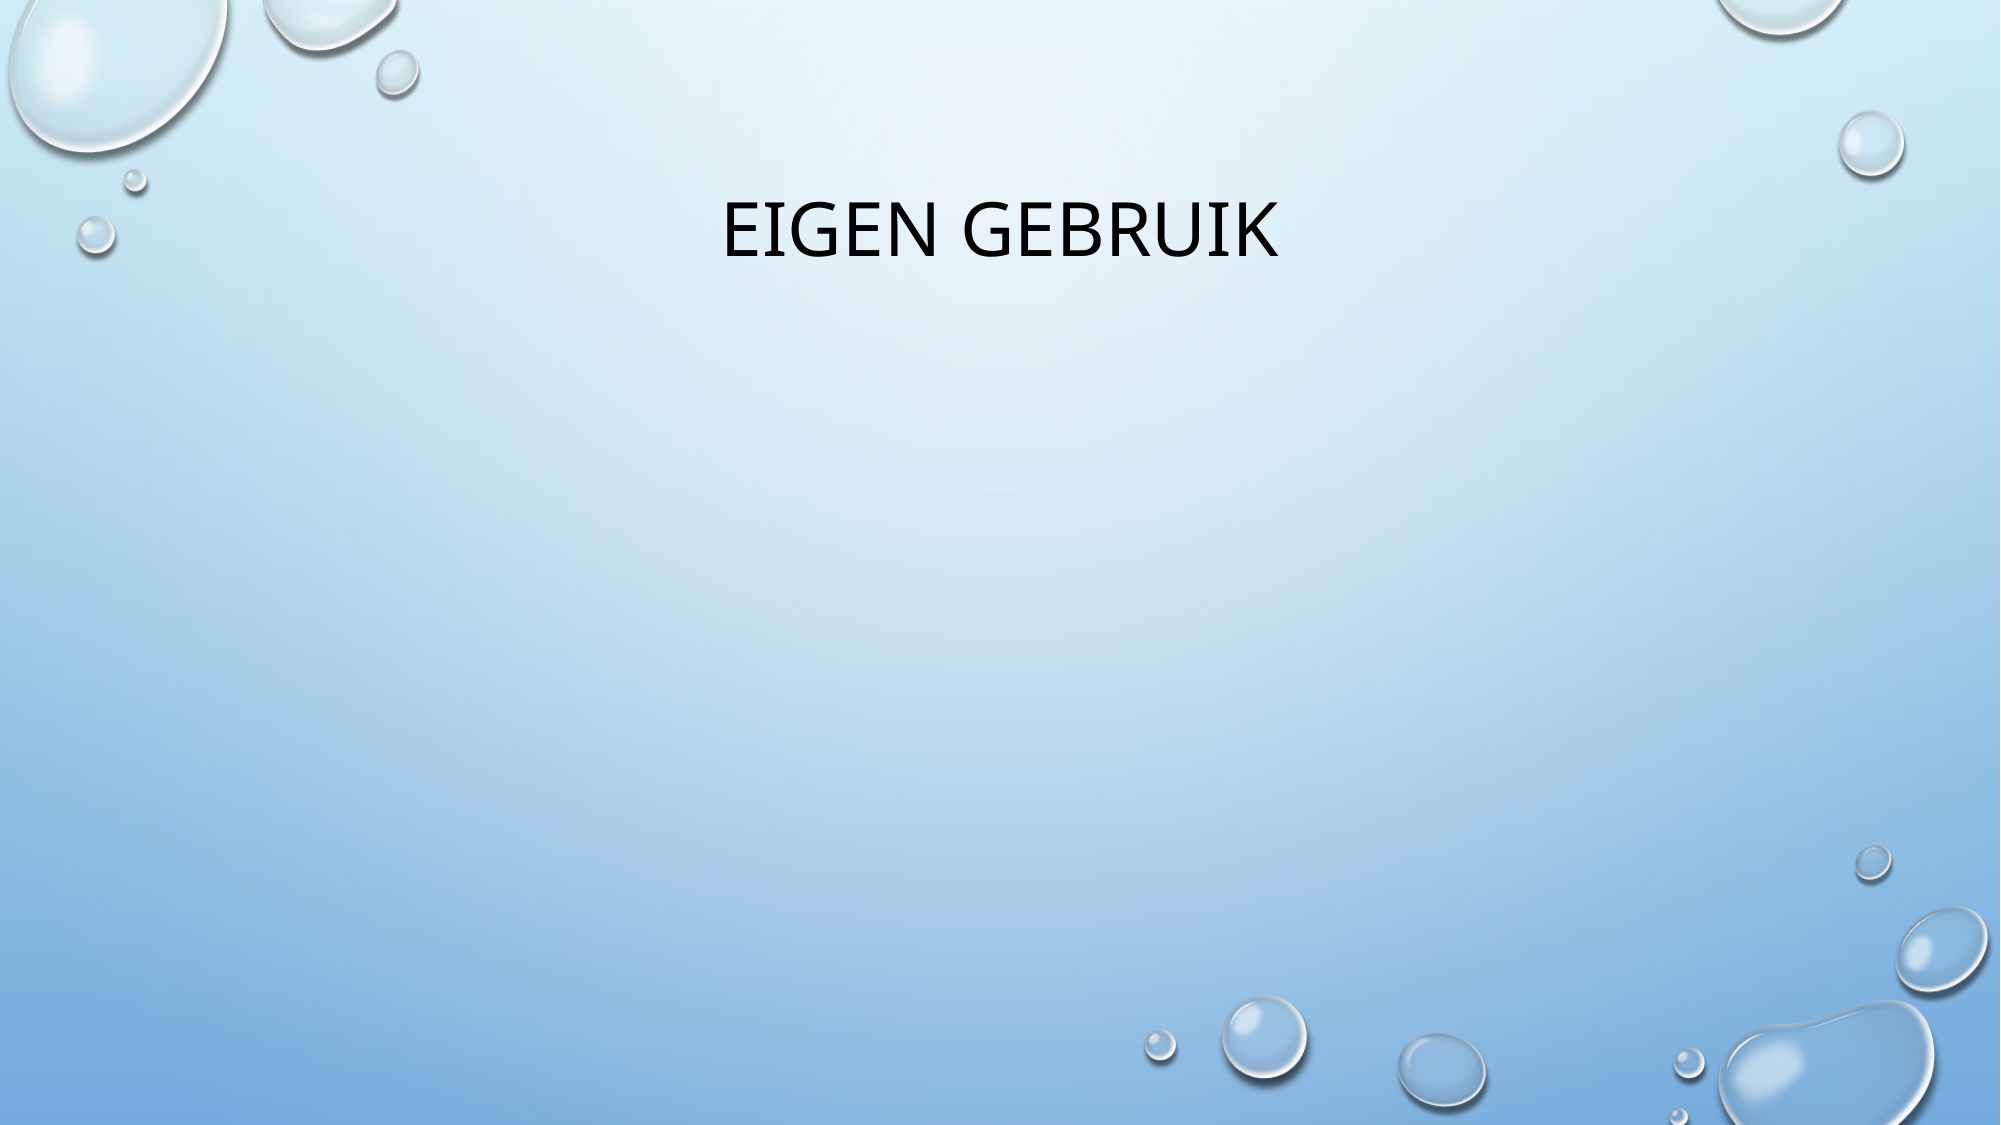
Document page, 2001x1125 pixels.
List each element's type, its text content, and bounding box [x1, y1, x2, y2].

picture [0, 0, 2000, 1125]
title Eigen gebruik [149, 101, 1851, 364]
